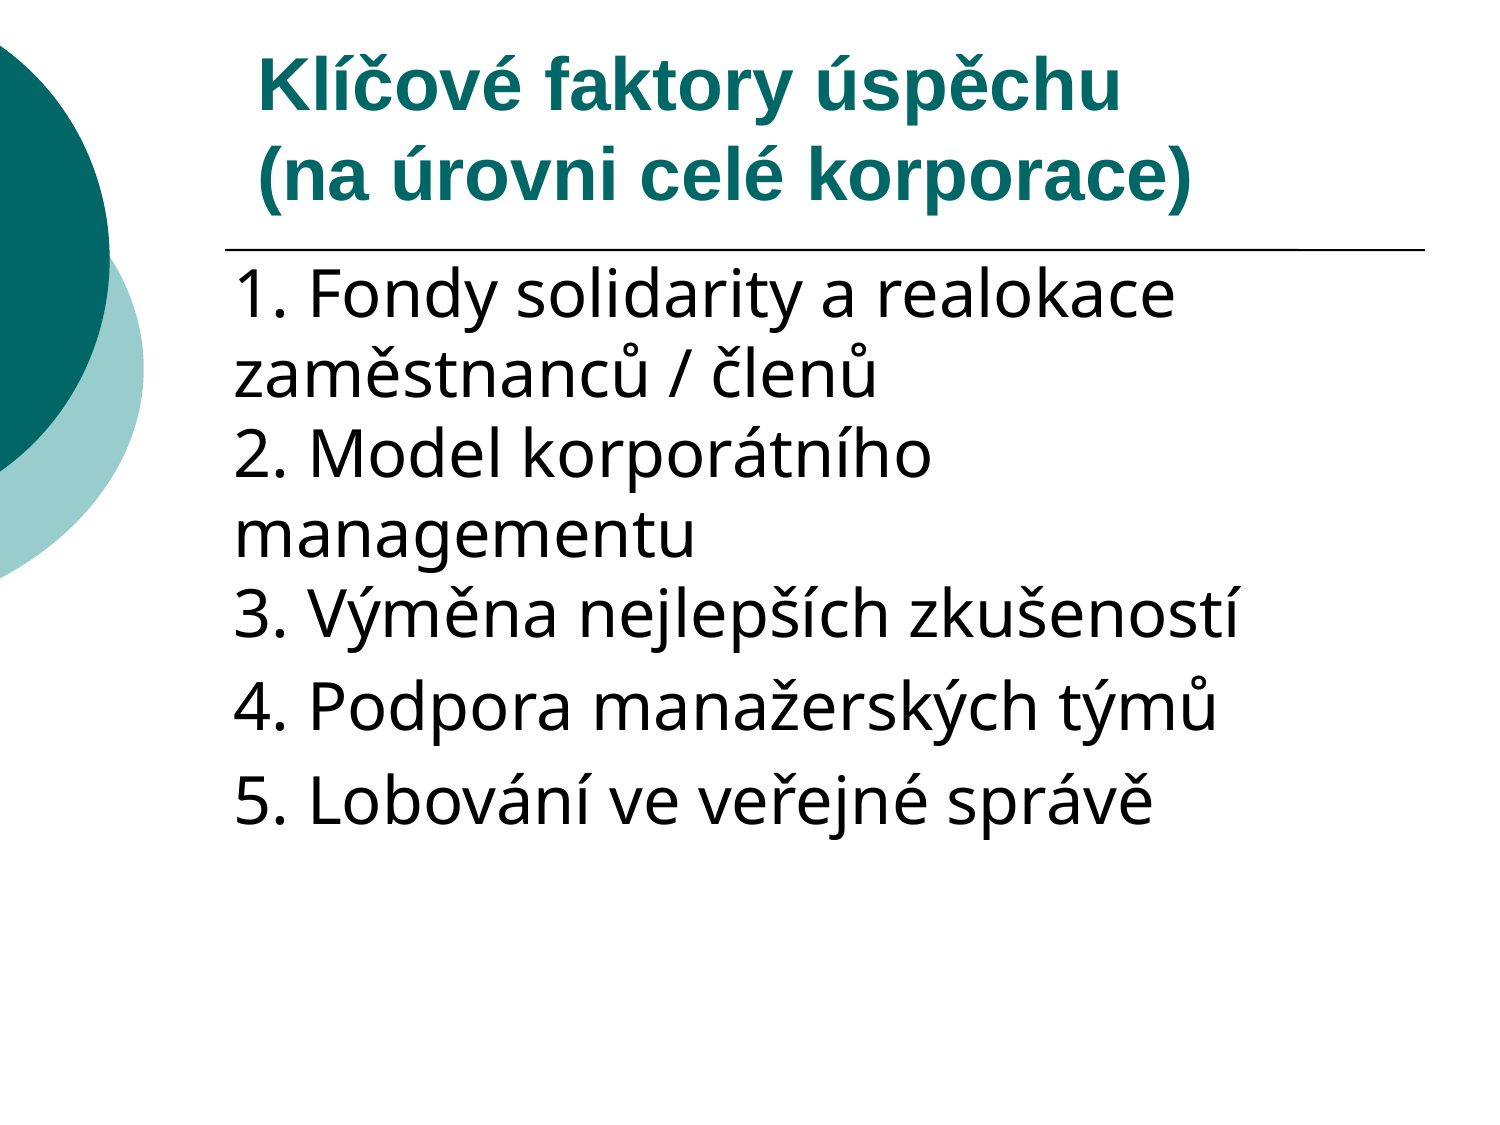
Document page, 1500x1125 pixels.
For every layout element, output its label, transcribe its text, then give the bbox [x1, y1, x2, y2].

list 1. Fondy solidarity a realokace zaměstnanců / členů 2. Model korporátního managementu 3. Výměna nejlepších zkušeností 4. Podpora manažerských týmů 5. Lobování ve veřejné správě [218, 243, 1419, 919]
title Klíčové faktory úspěchu (na úrovni celé korporace) [242, 125, 1442, 313]
